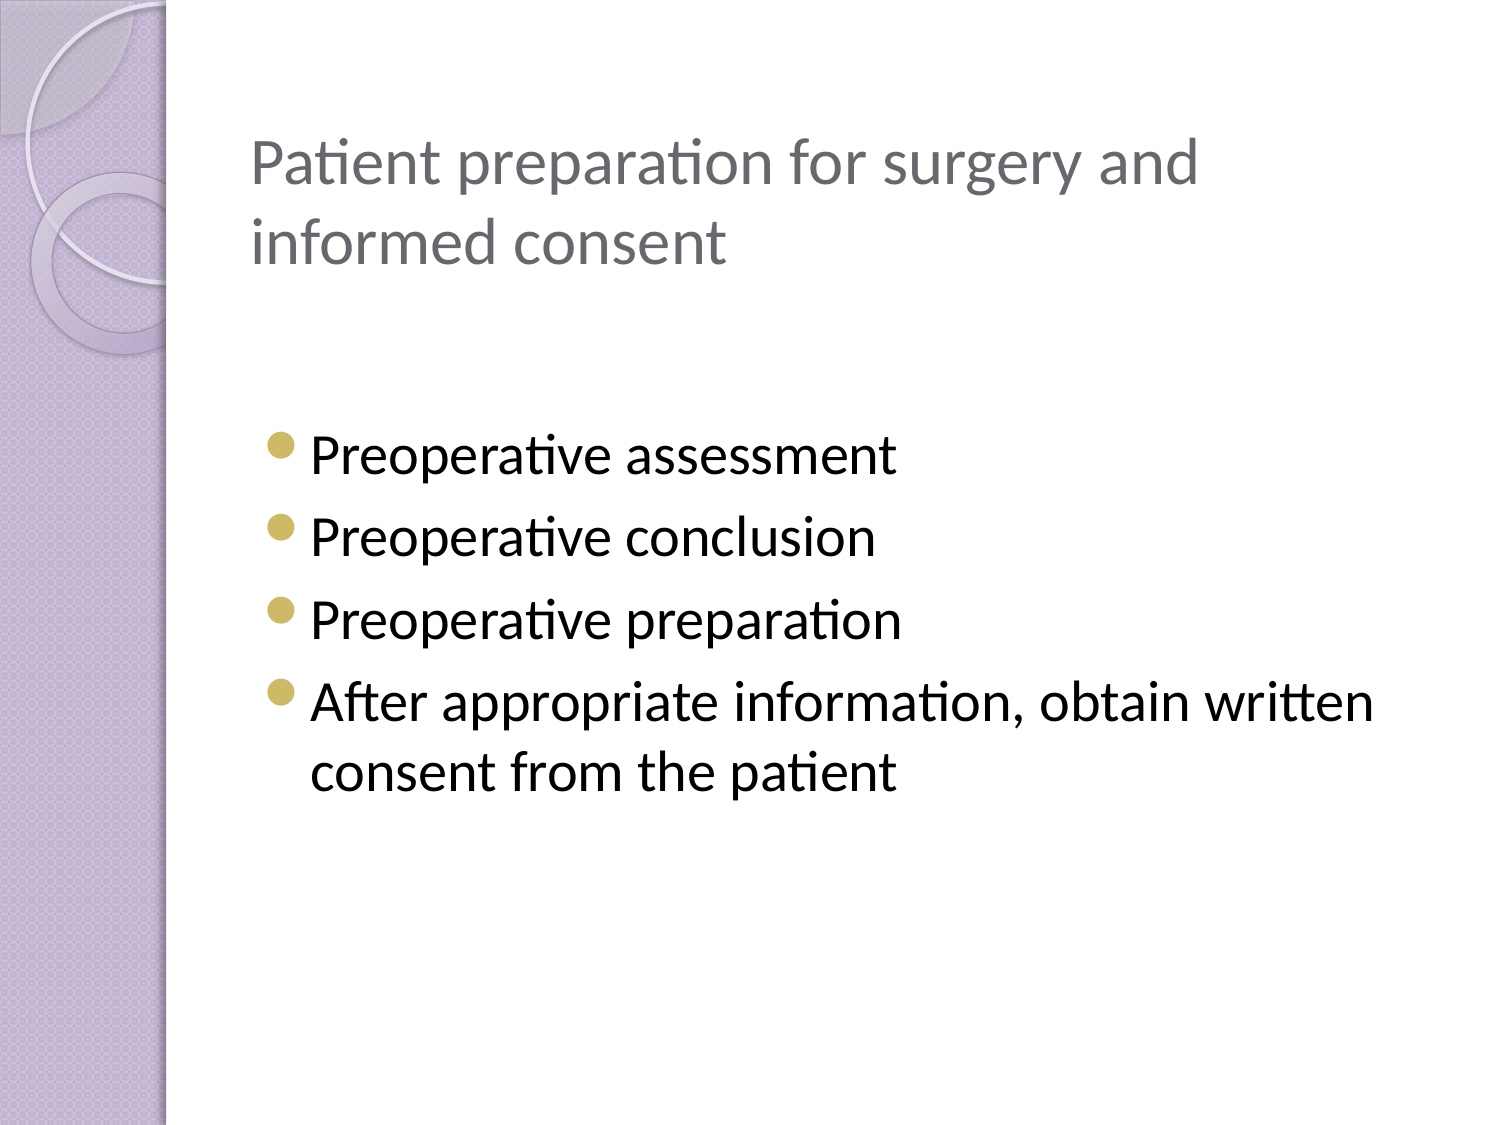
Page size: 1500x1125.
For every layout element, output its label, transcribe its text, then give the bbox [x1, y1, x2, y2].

title Patient preparation for surgery and informed consent [235, 45, 1466, 350]
list Preoperative assessment Preoperative conclusion Preoperative preparation After appropriate information, obtain written consent from the patient [235, 408, 1466, 1025]
